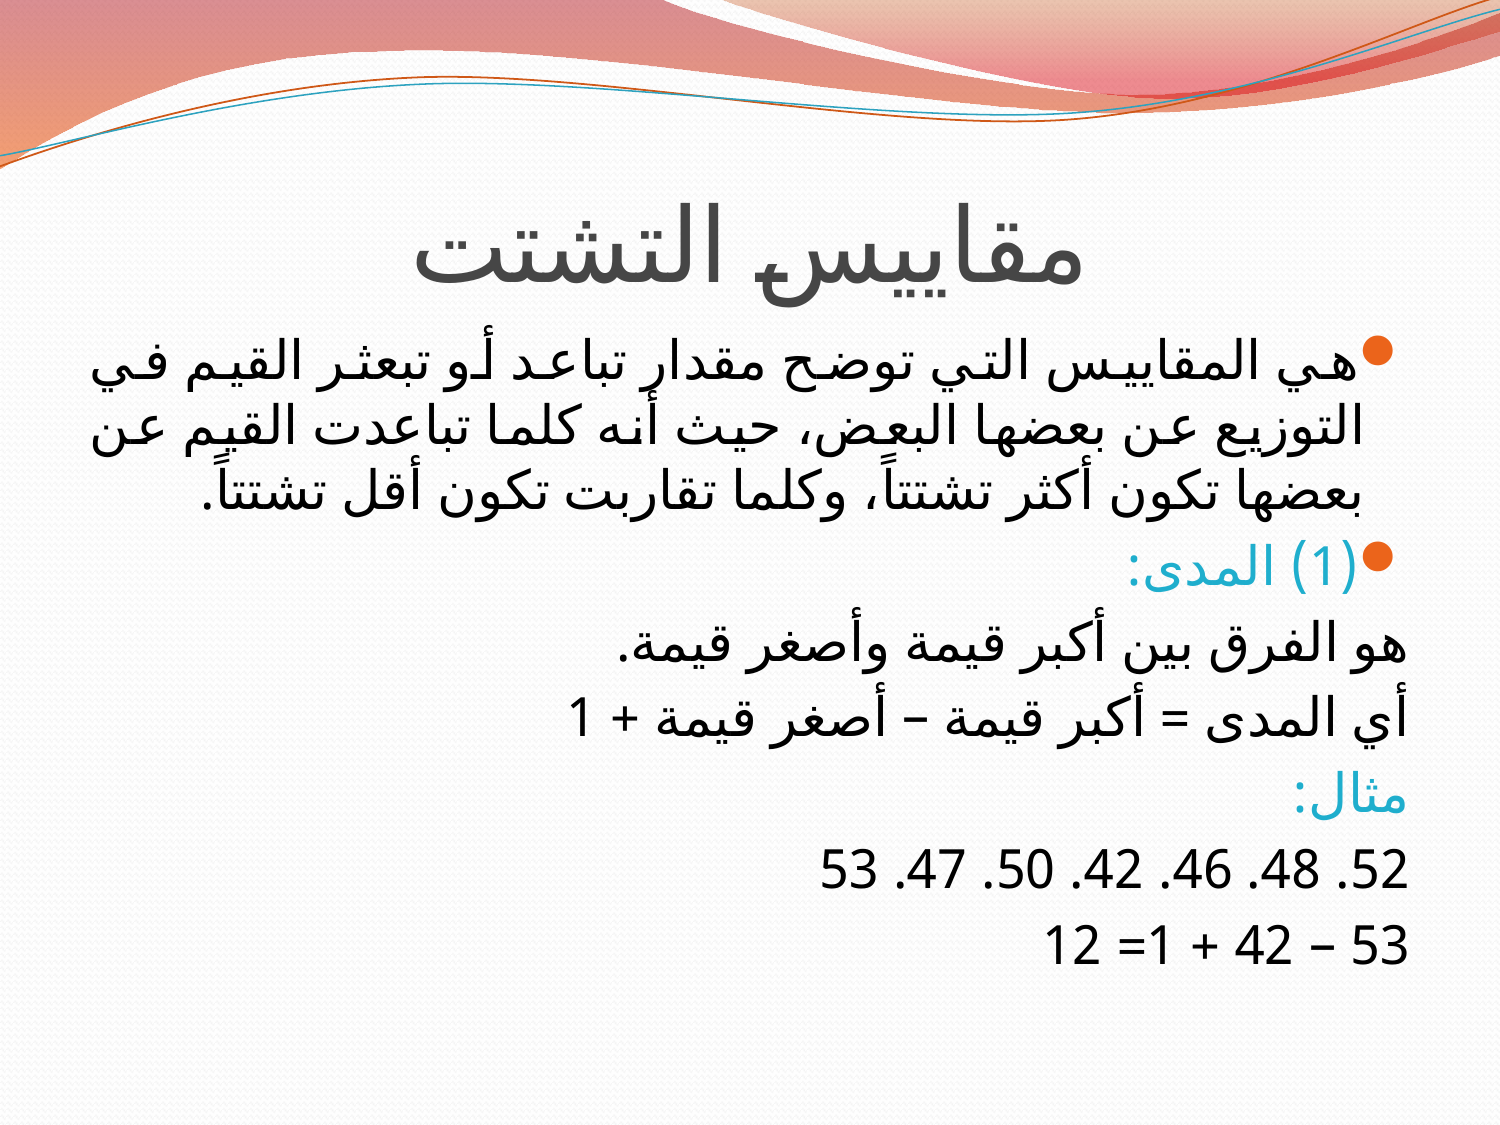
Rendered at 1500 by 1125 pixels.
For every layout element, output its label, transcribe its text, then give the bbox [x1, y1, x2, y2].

list هي المقاييس التي توضح مقدار تباعد أو تبعثر القيم في التوزيع عن بعضها البعض، حيث أنه كلما تباعدت القيم عن بعضها تكون أكثر تشتتاً، وكلما تقاربت تكون أقل تشتتاً. (1) المدى: هو الفرق بين أكبر قيمة وأصغر قيمة. أي المدى = أكبر قيمة – أصغر قيمة + 1 مثال: 52. 48. 46. 42. 50. 47. 53 53 – 42 + 1= 12 [75, 317, 1425, 1038]
title مقاييس التشتت [75, 115, 1425, 303]
